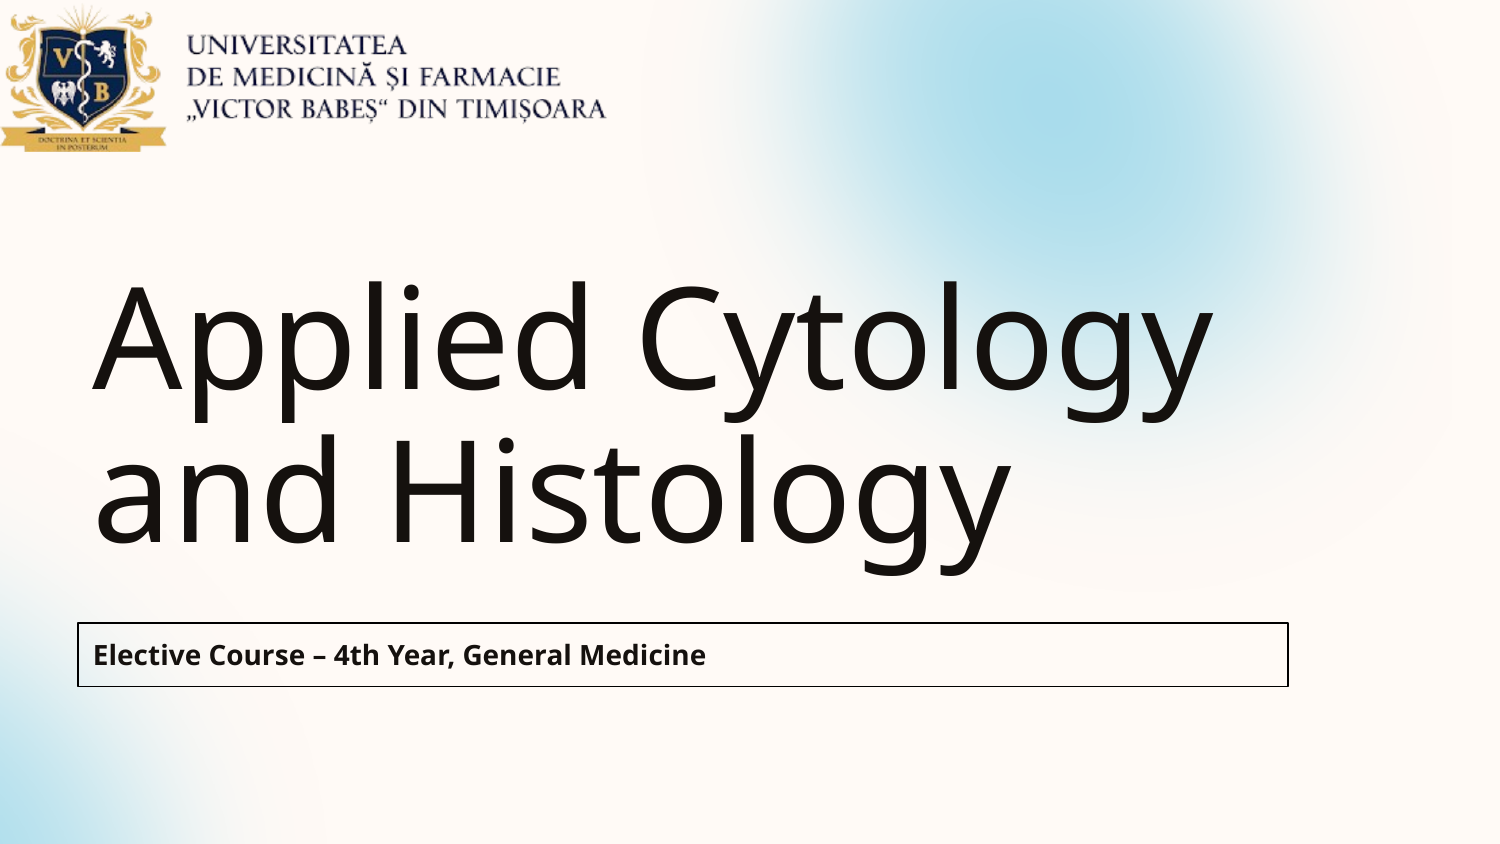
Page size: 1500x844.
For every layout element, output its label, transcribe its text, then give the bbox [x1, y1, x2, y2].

picture [0, 0, 1500, 844]
subtitle Elective Course – 4th Year, General Medicine [77, 622, 1288, 687]
title Applied Cytology and Histology [77, 251, 1422, 687]
